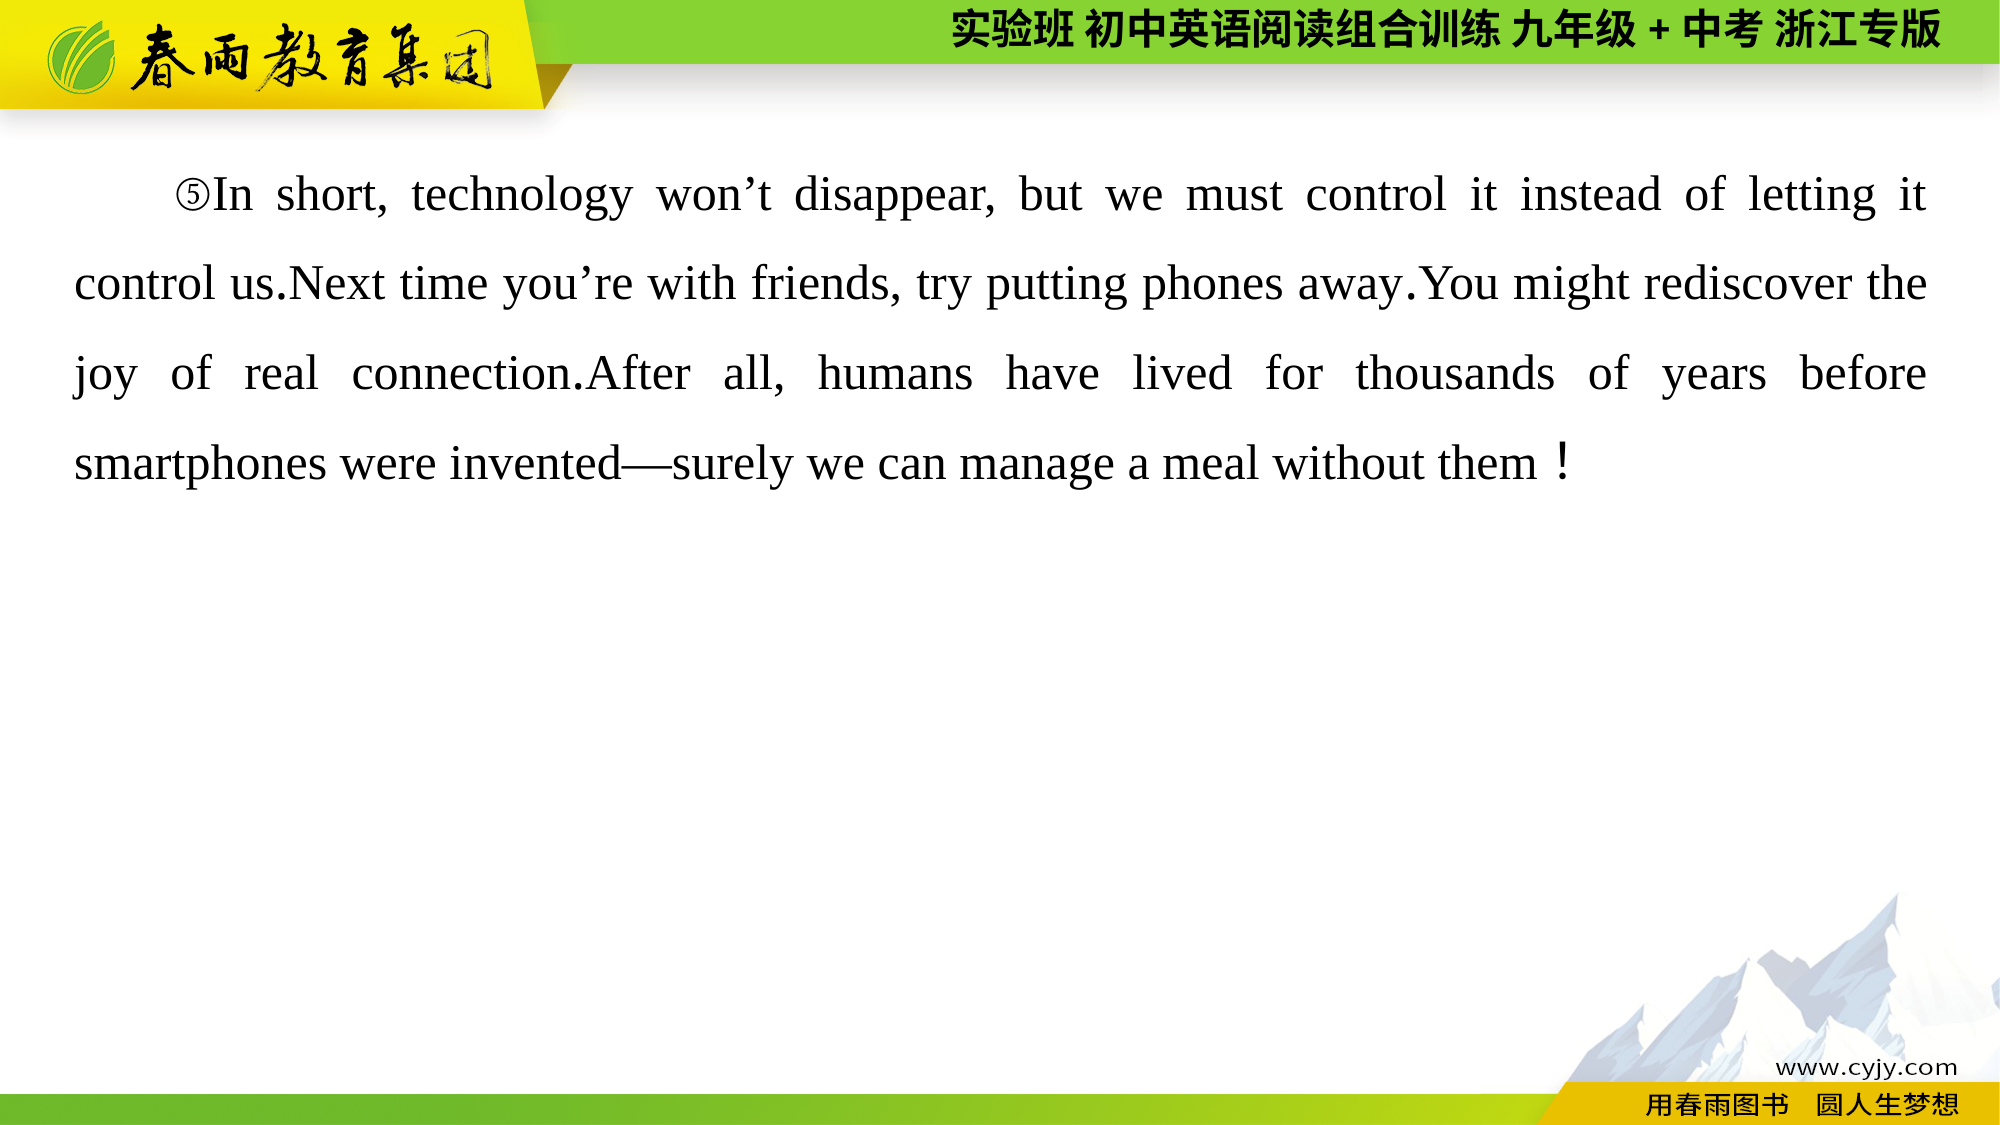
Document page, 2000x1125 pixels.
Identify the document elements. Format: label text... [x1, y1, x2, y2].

picture [0, 0, 2000, 1125]
list ⑤In short, technology won’t disappear, but we must control it instead of letting it control us.Next time you’re with friends, try putting phones away.You might rediscover the joy of real connection.After all, humans have lived for thousands of years before smartphones were invented—surely we can manage a meal without them！ [59, 122, 1944, 490]
